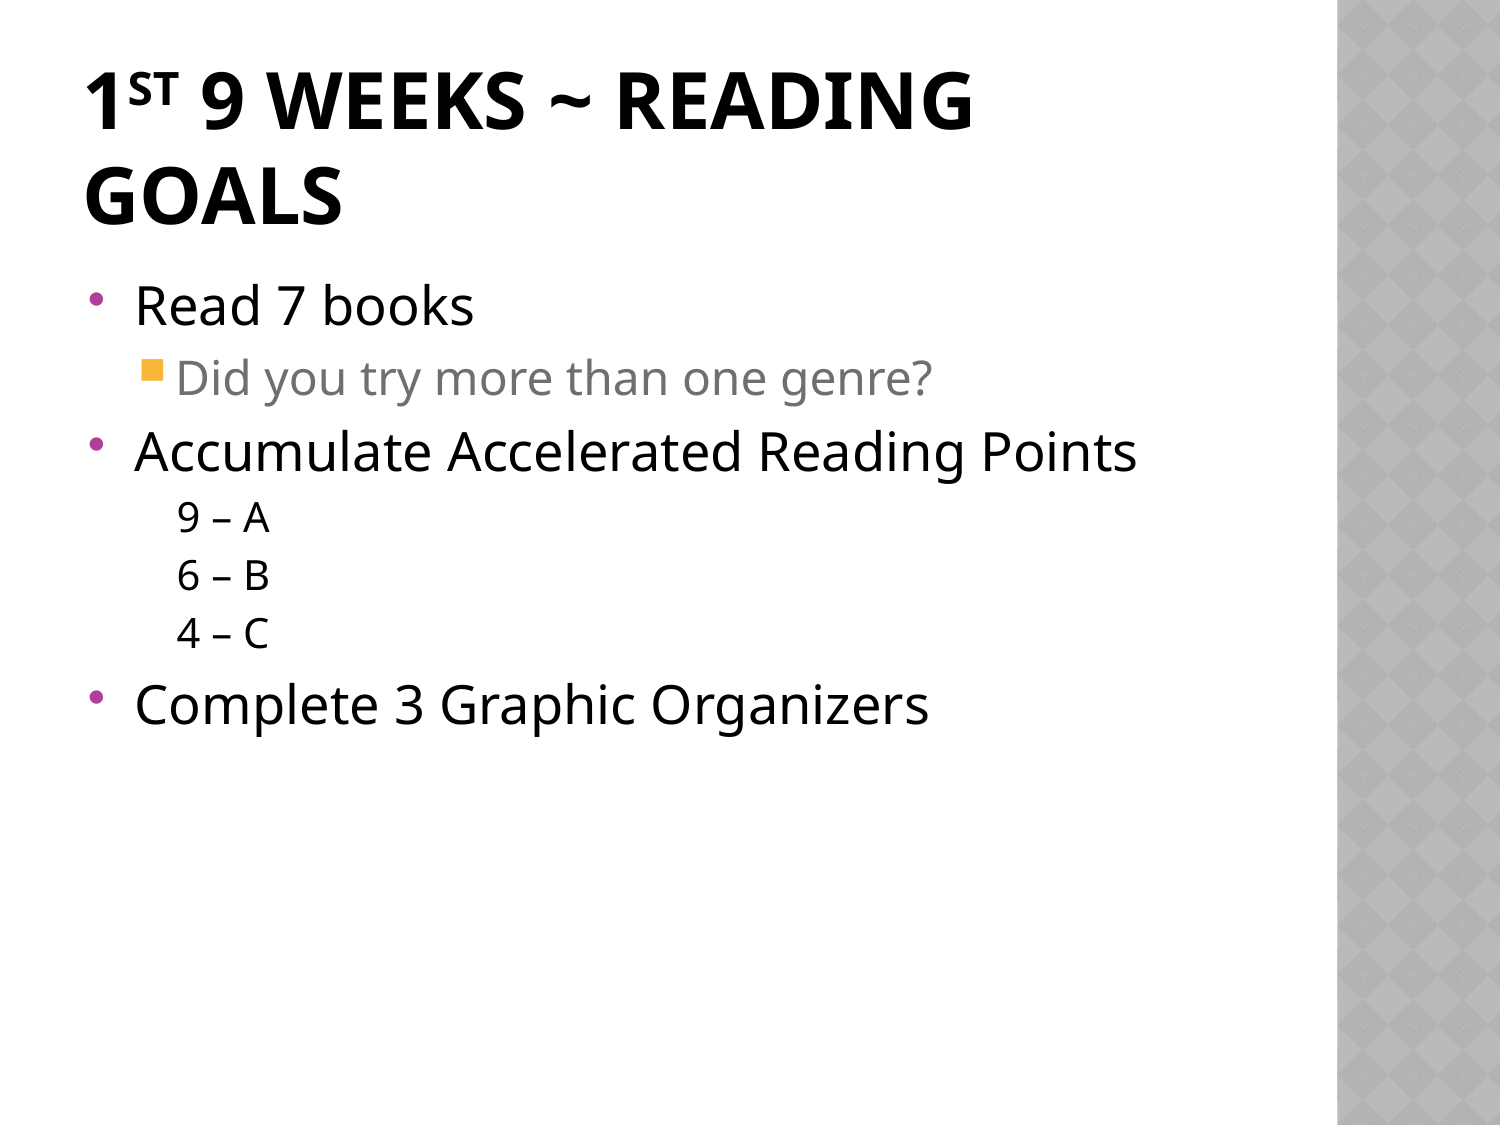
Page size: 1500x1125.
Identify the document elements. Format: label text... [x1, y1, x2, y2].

title 1st 9 Weeks ~ Reading Goals [75, 52, 1263, 240]
list Read 7 books Did you try more than one genre? Accumulate Accelerated Reading Points 9 – A 6 – B 4 – C Complete 3 Graphic Organizers [75, 264, 1263, 1059]
